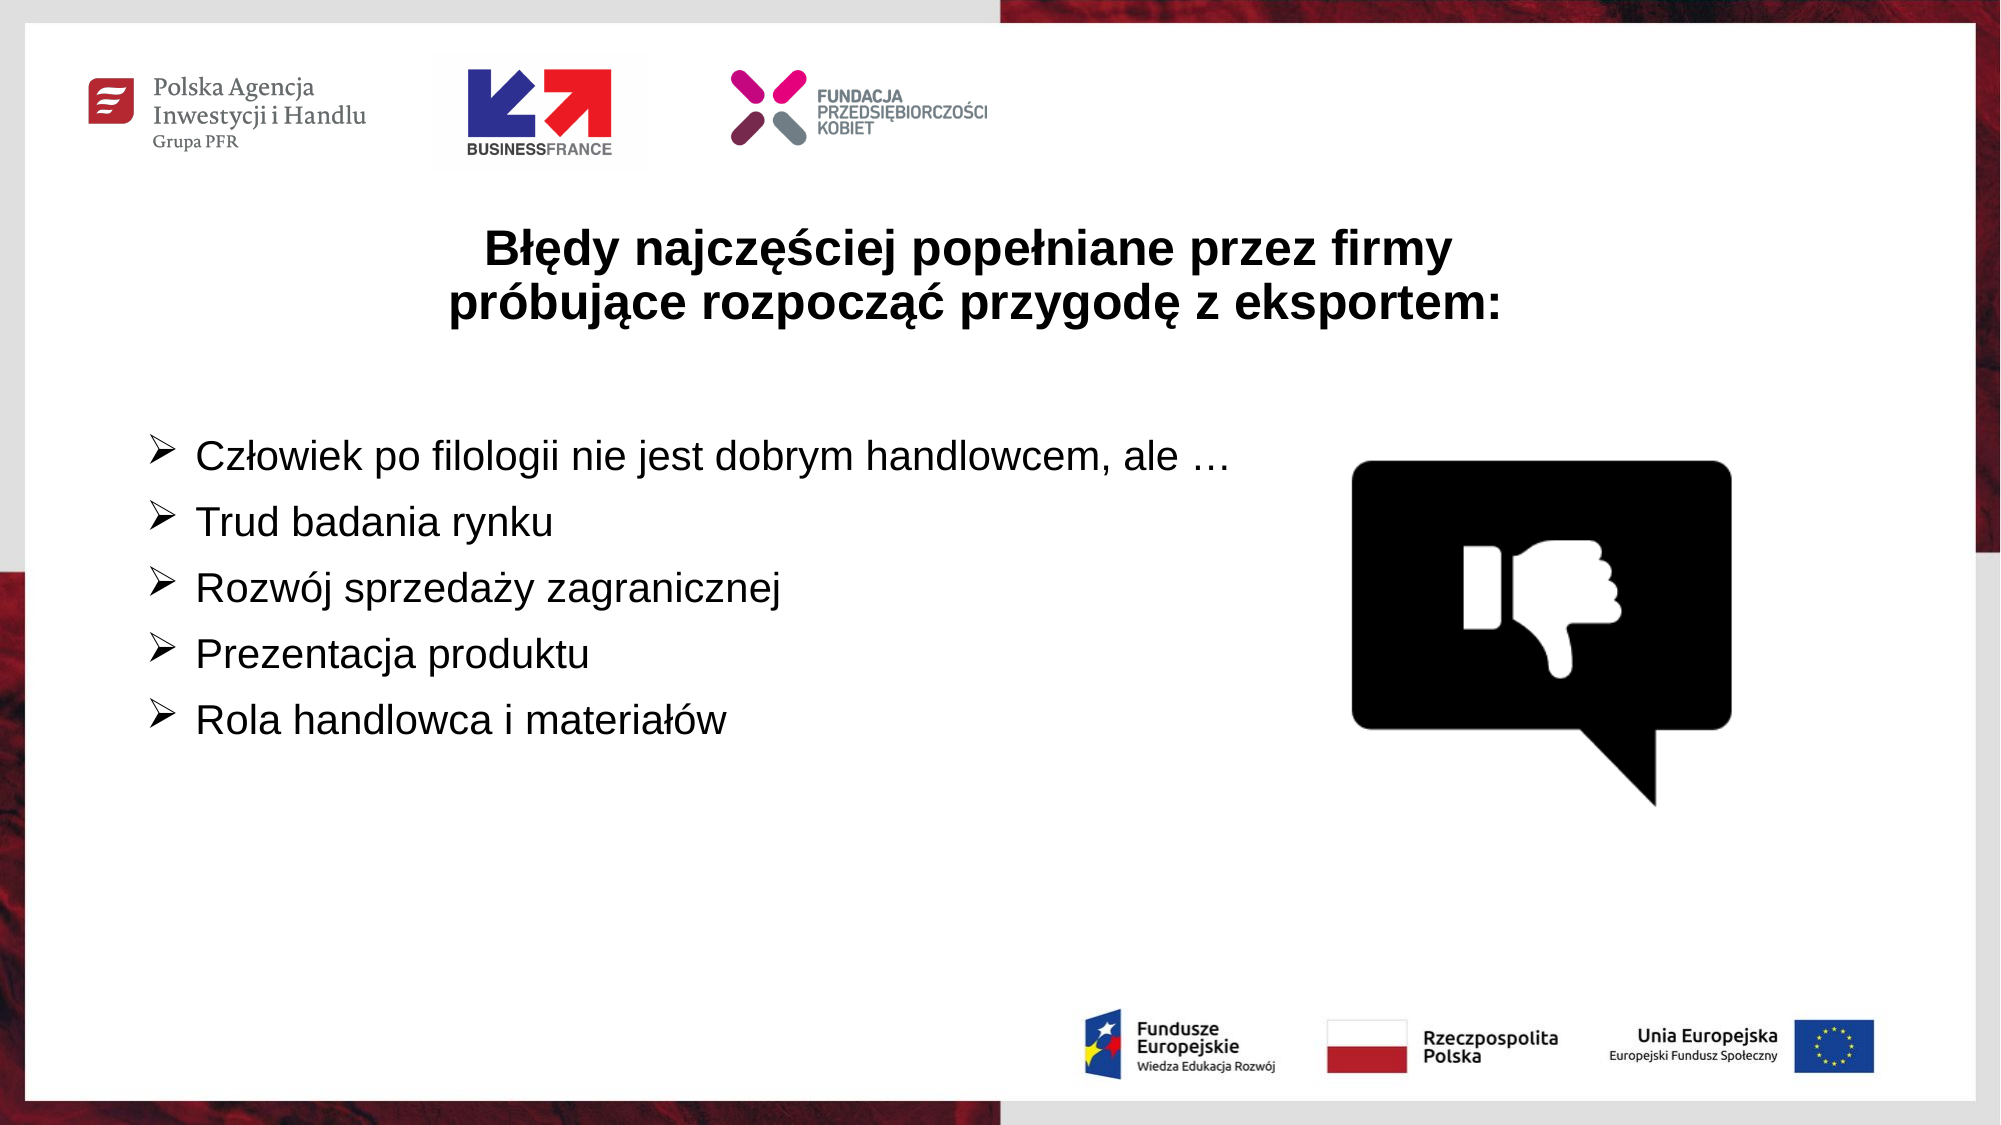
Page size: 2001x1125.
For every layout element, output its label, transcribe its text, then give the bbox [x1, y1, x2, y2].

picture [0, 0, 2001, 1125]
title Błędy najczęściej popełniane przez firmy próbujące rozpocząć przygodę z eksportem: [159, 203, 1794, 410]
list Człowiek po filologii nie jest dobrym handlowcem, ale … Trud badania rynku Rozwój sprzedaży zagranicznej Prezentacja produktu Rola handlowca i materiałów [131, 426, 1869, 1004]
